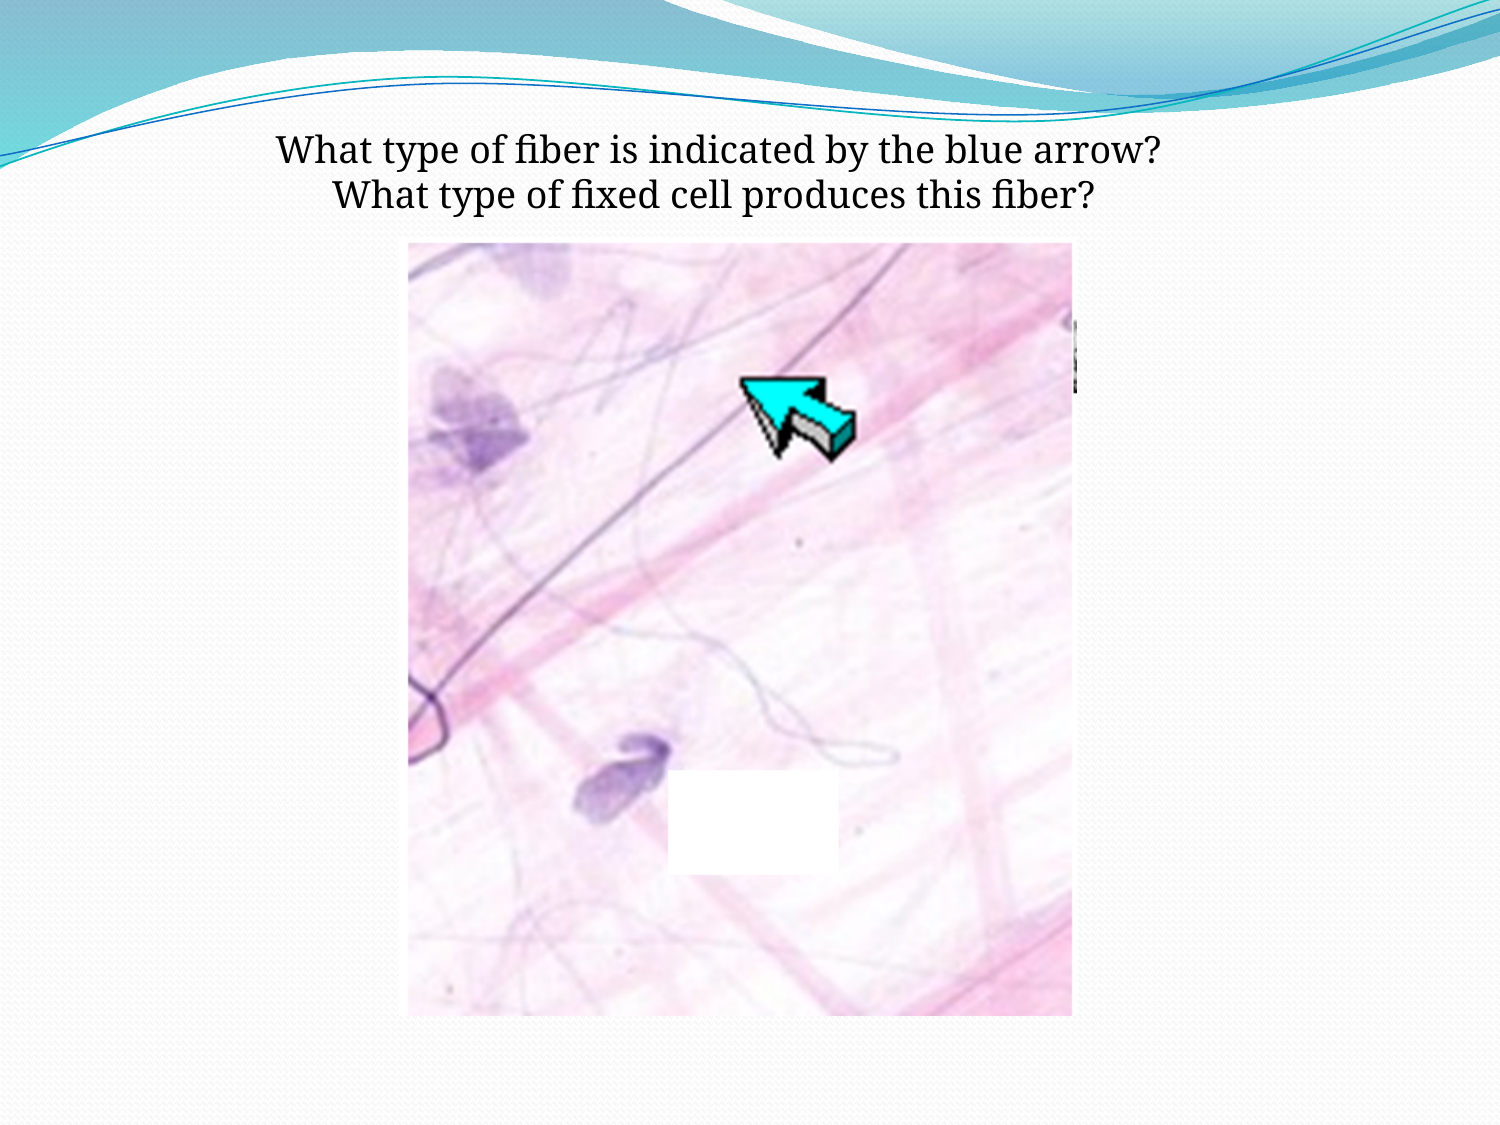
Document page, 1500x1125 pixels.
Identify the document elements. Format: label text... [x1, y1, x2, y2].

picture [399, 237, 1077, 1016]
text_box What type of fiber is indicated by the blue arrow? What type of fixed cell produces this fiber? [224, 118, 1213, 224]
